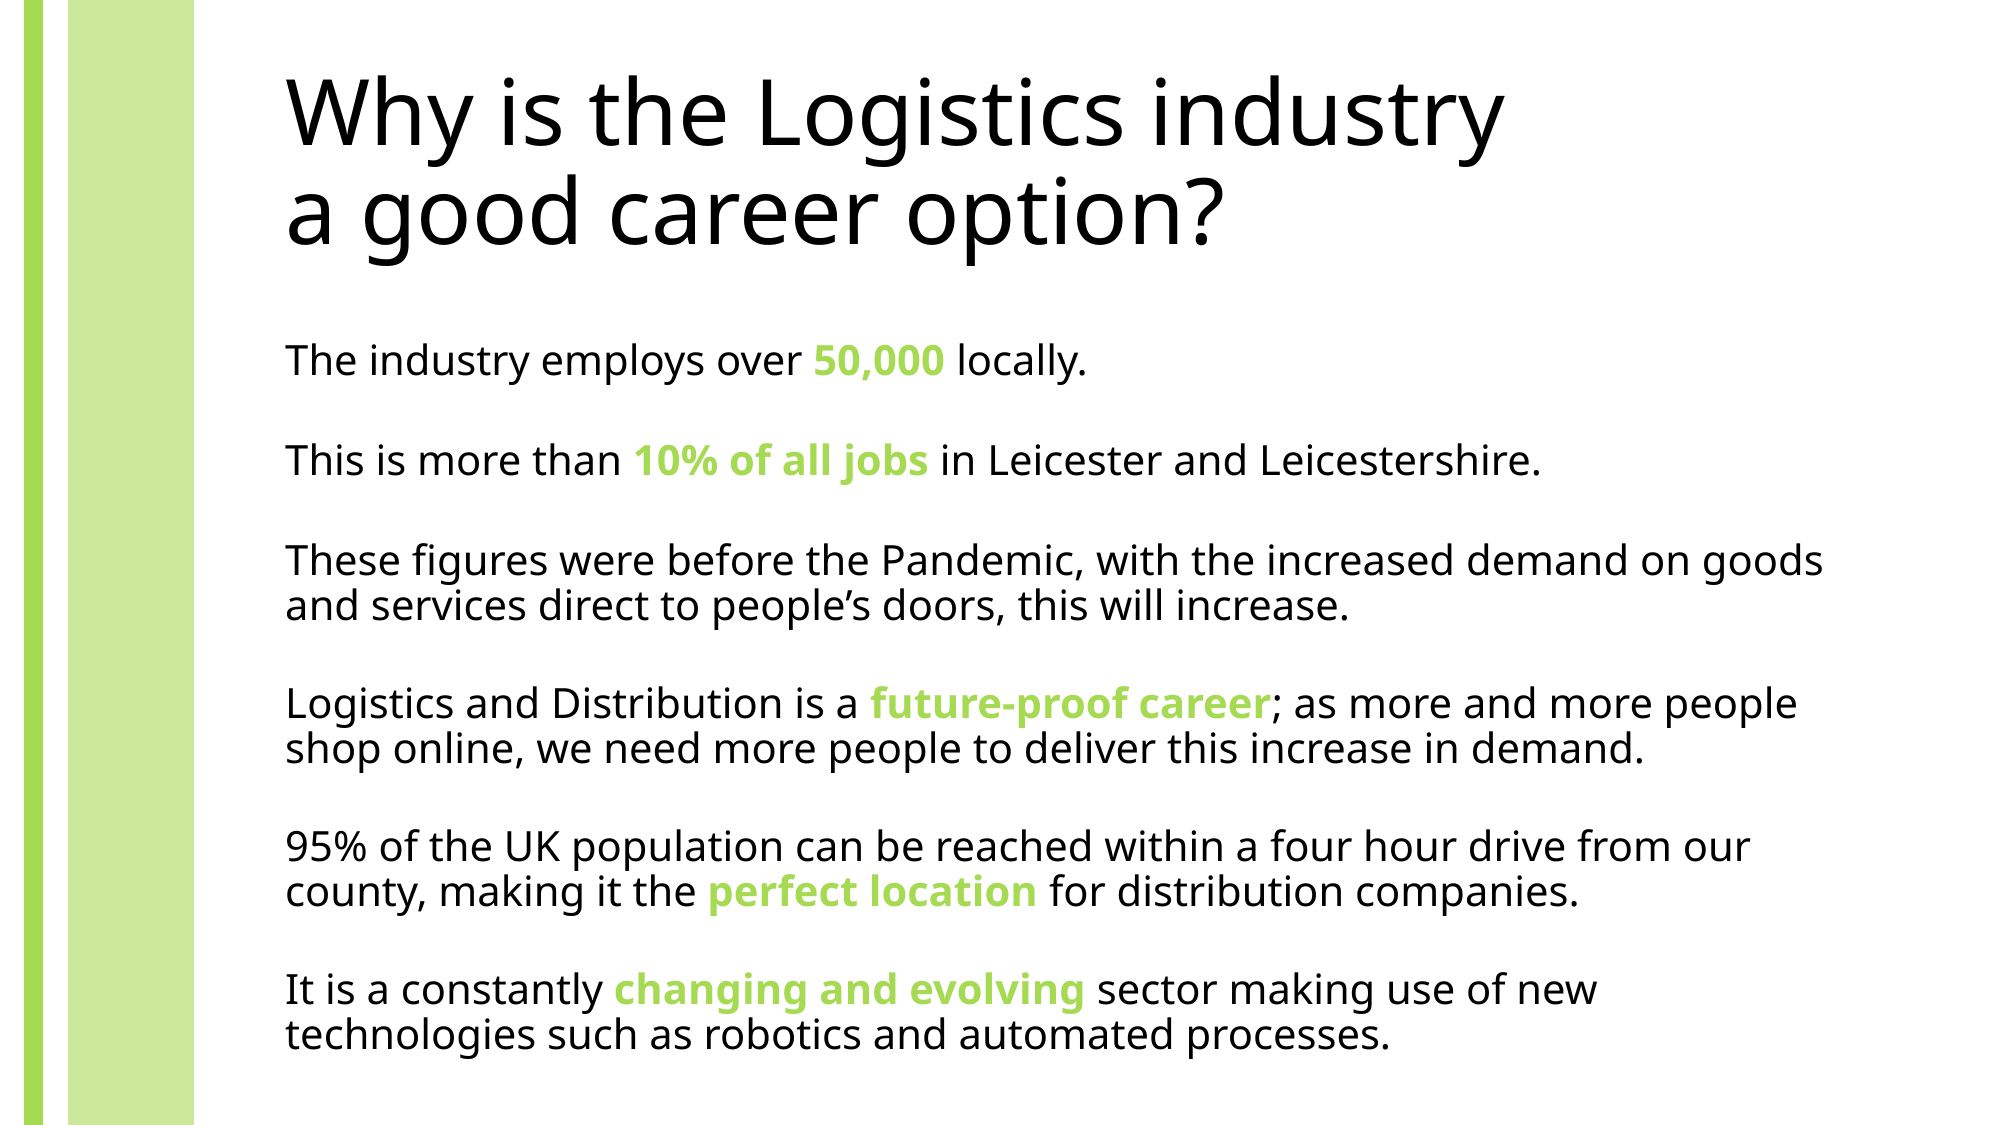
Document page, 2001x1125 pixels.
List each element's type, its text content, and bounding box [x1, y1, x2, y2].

title Why is the Logistics industry a good career option? [270, 28, 2000, 302]
text_box [24, 0, 43, 1125]
list The industry employs over 50,000 locally. This is more than 10% of all jobs in Leicester and Leicestershire. These figures were before the Pandemic, with the increased demand on goods and services direct to people’s doors, this will increase. Logistics and Distribution is a future-proof career; as more and more people shop online, we need more people to deliver this increase in demand. 95% of the UK population can be reached within a four hour drive from our county, making it the perfect location for distribution companies. It is a constantly changing and evolving sector making use of new technologies such as robotics and automated processes. [270, 331, 1851, 1125]
text_box [68, 0, 194, 1125]
